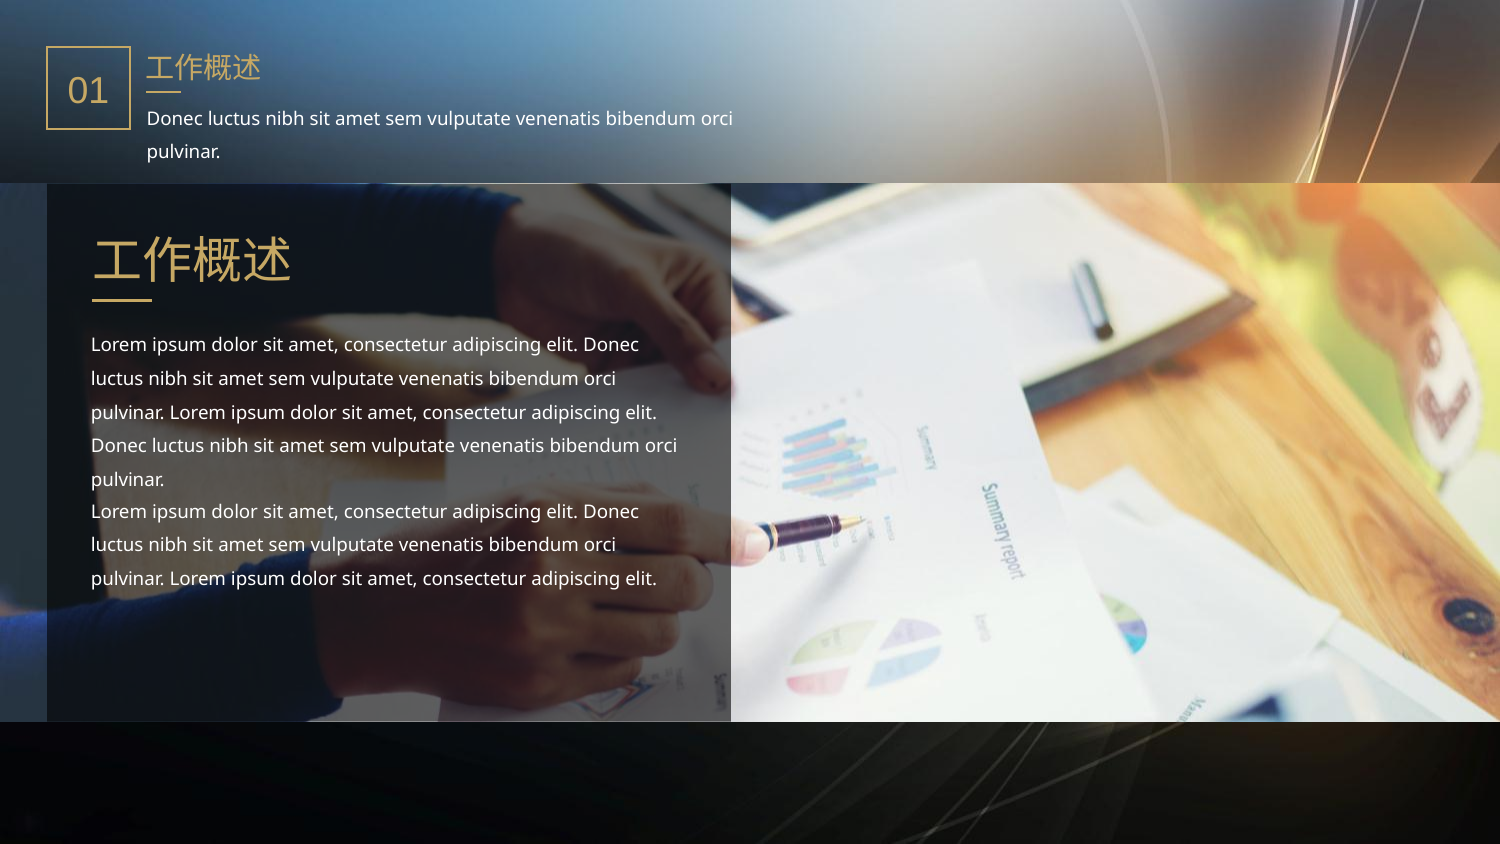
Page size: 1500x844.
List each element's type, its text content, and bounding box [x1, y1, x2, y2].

text_box 01 [46, 46, 131, 130]
picture [0, 0, 1500, 844]
text_box Donec luctus nibh sit amet sem vulputate venenatis bibendum orci pulvinar. [131, 87, 756, 171]
text_box 工作概述 [130, 41, 278, 92]
